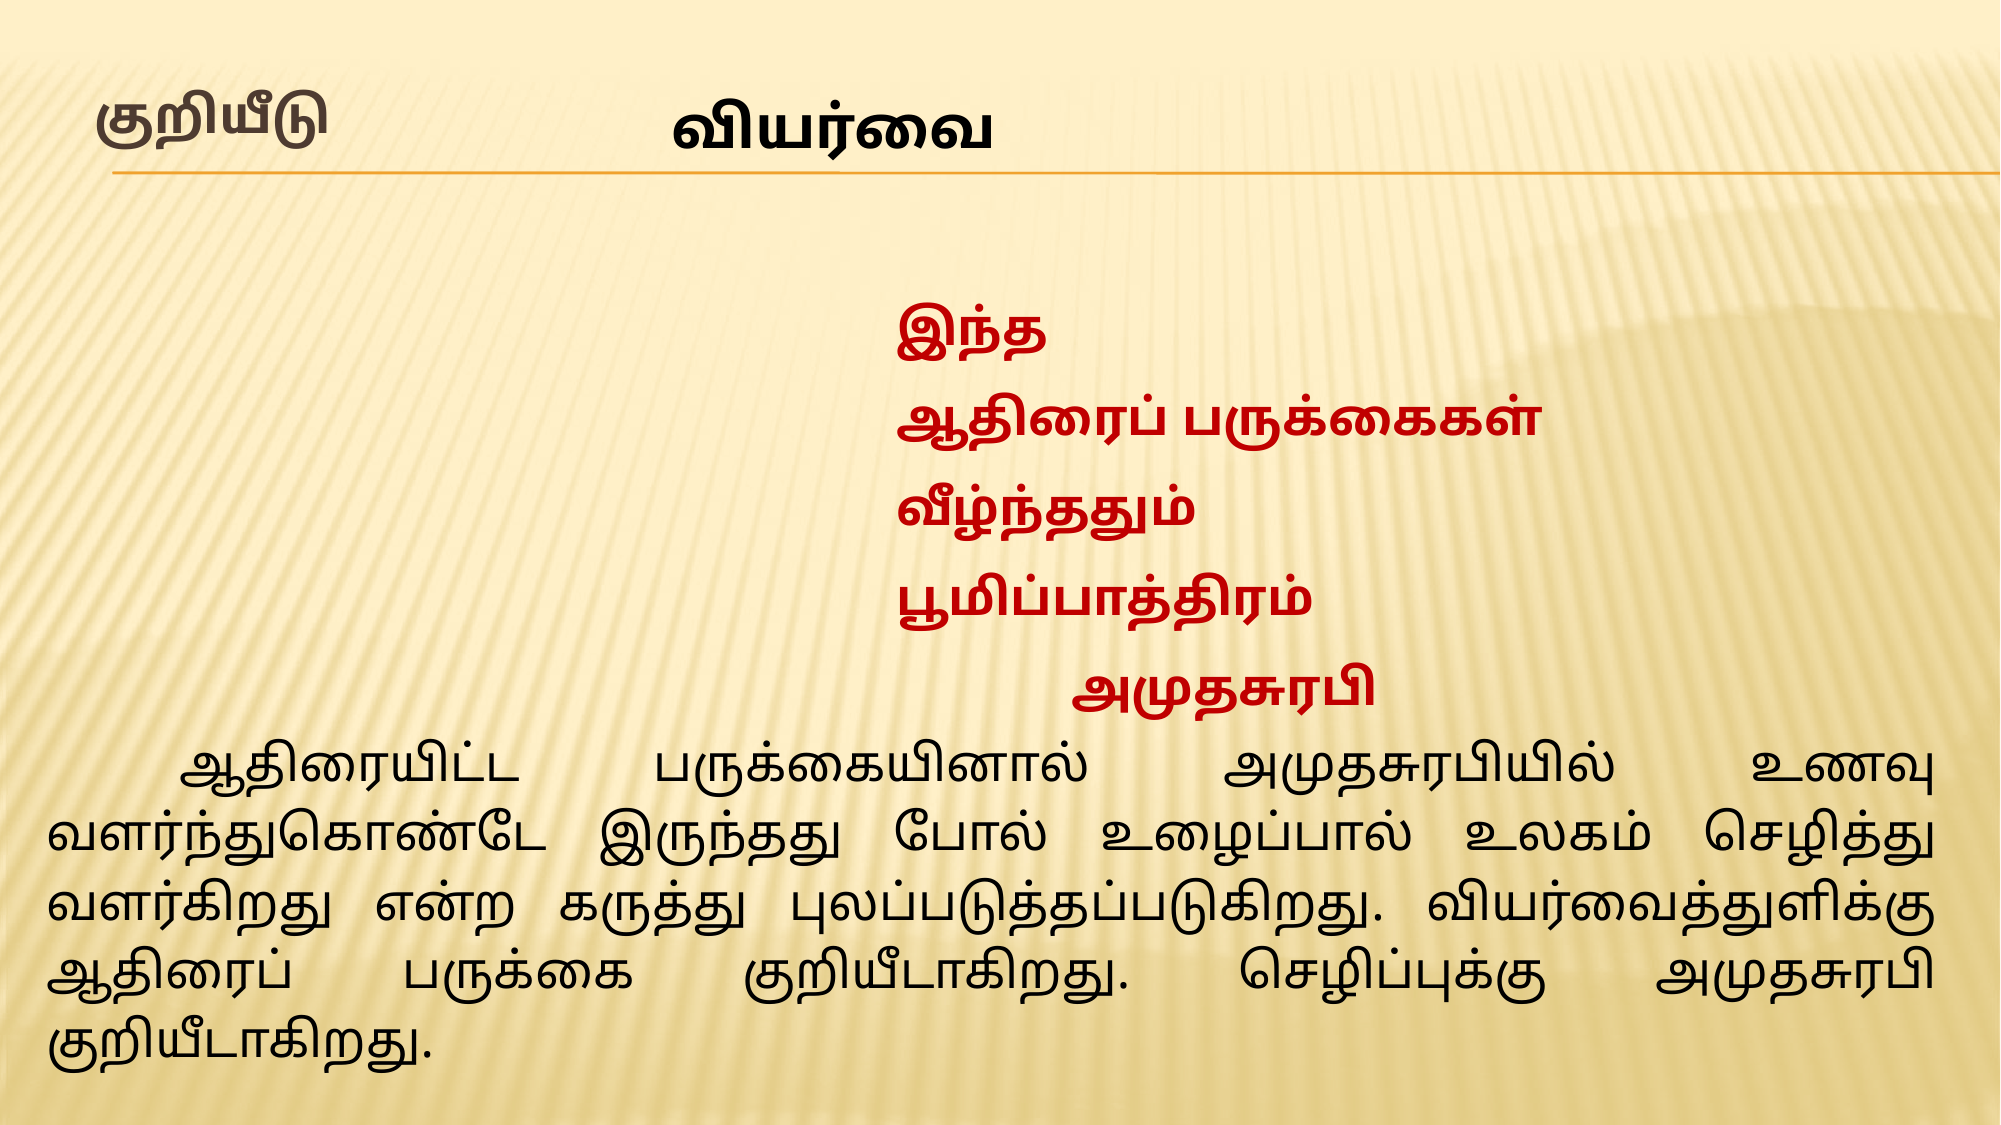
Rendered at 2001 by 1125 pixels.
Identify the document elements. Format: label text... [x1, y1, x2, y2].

title குறியீடு [1657, 75, 1967, 213]
text_box ஆதிரையிட்ட பருக்கையினால் அமுதசுரபியில் உணவு வளர்ந்துகொண்டே இருந்தது போல் உழைப்பால் உலகம் செழித்து வளர்கிறது என்ற கருத்து புலப்படுத்தப்படுகிறது. வியர்வைத்துளிக்கு ஆதிரைப் பருக்கை குறியீடாகிறது. செழிப்புக்கு அமுதசுரபி குறியீடாகிறது. [31, 715, 1952, 1076]
title குறியீடு [66, 75, 656, 213]
text_box வியர்வை இந்த ஆதிரைப் பருக்கைகள் வீழ்ந்ததும் பூமிப்பாத்திரம் அமுதசுரபி [656, 48, 1657, 715]
